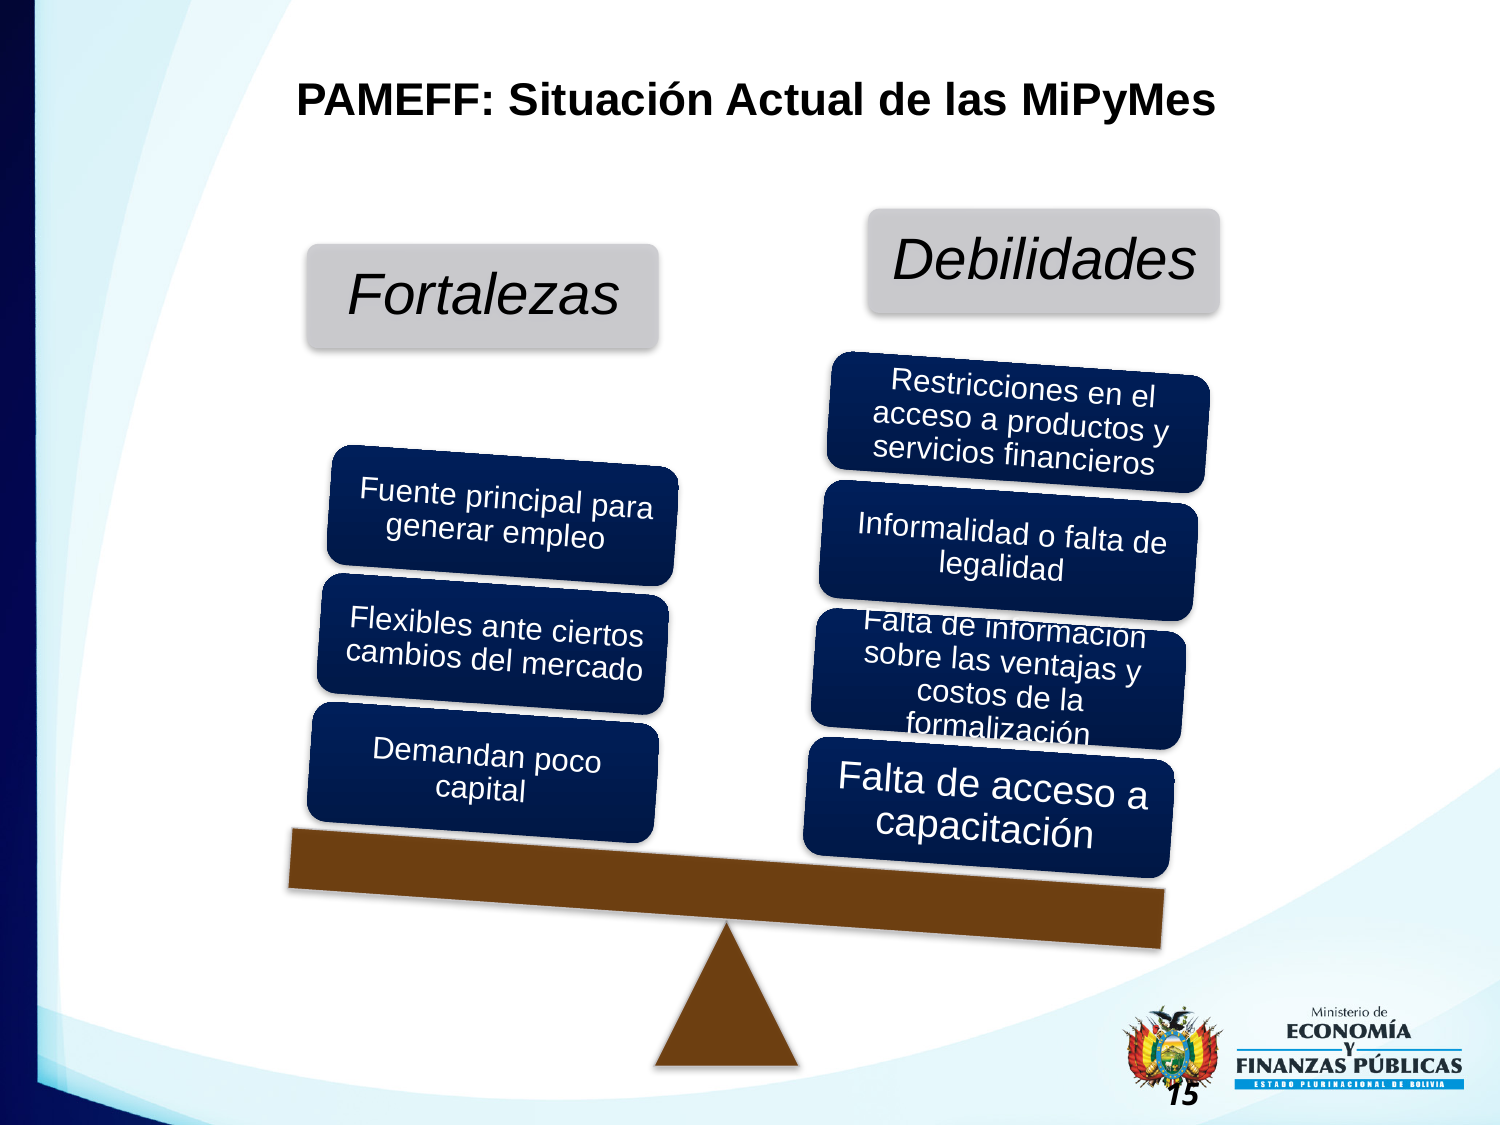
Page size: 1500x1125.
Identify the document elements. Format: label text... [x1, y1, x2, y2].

picture [0, 0, 1500, 1125]
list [58, 93, 1395, 1067]
title PAMEFF: Situación Actual de las MiPyMes [76, 7, 1451, 158]
slide_number 15 [1149, 1064, 1500, 1125]
